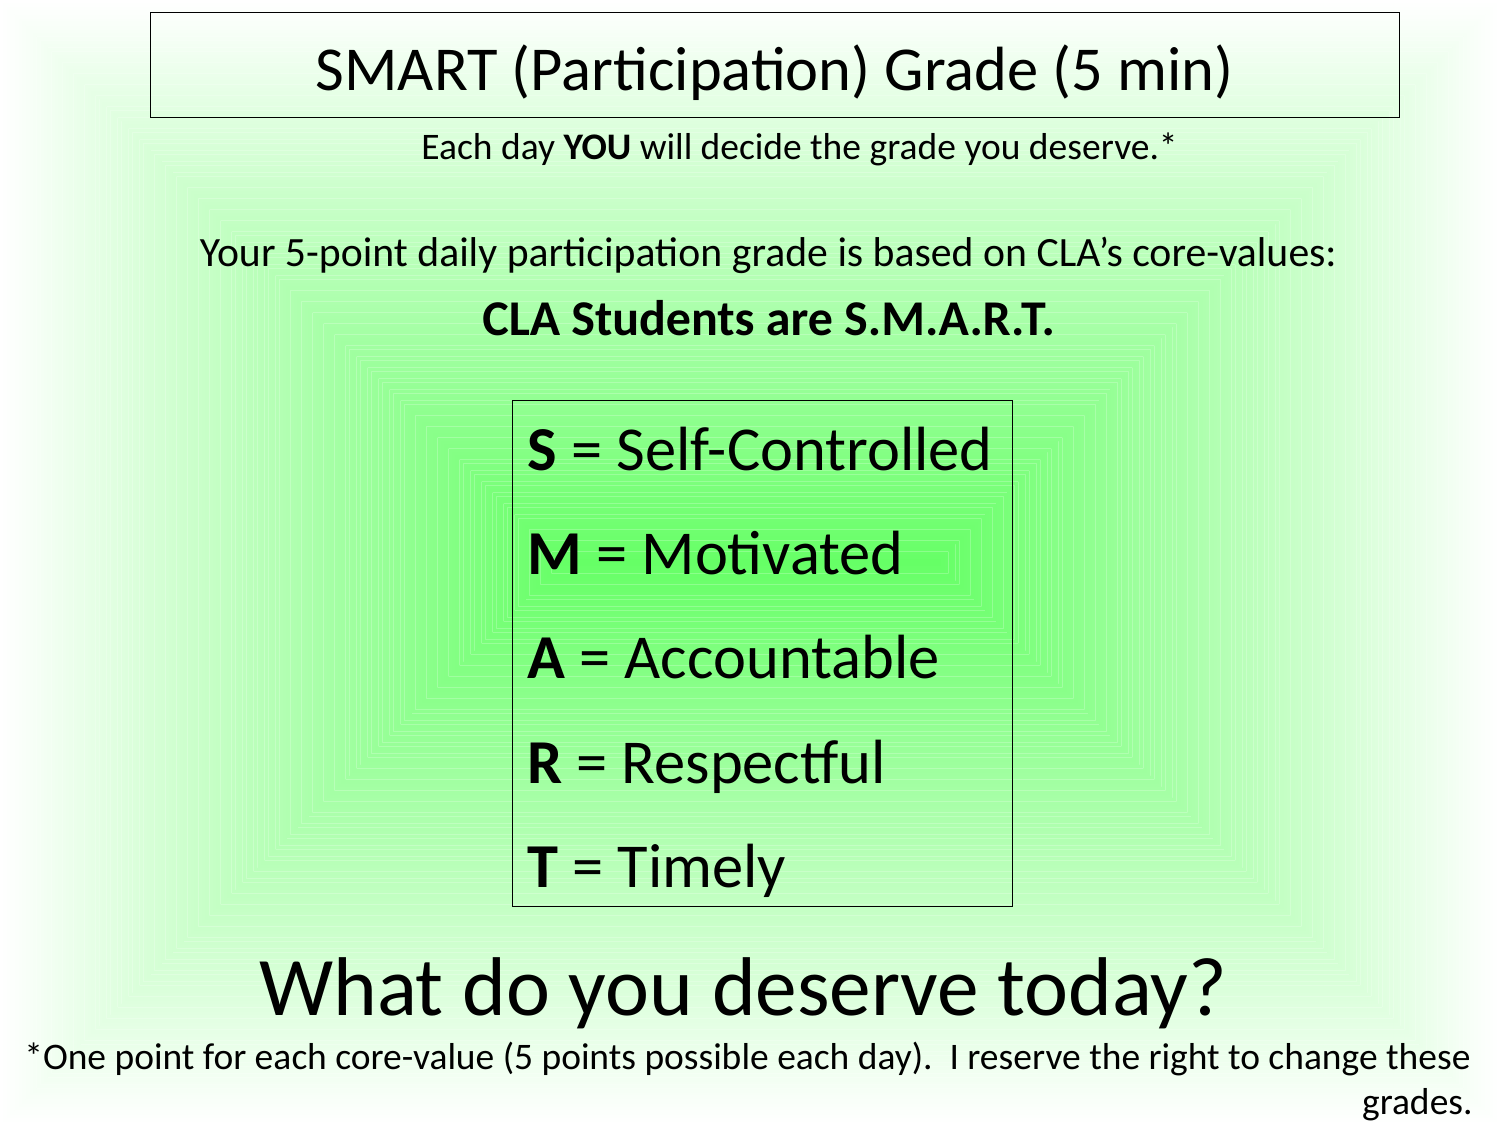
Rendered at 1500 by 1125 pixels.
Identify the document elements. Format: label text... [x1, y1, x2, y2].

text_box SMART (Participation) Grade (5 min) [150, 12, 1400, 118]
text_box S = Self-Controlled M = Motivated A = Accountable R = Respectful T = Timely [512, 400, 1013, 907]
text_box What do you deserve today? *One point for each core-value (5 points possible each day). I reserve the right to change these grades. [0, 924, 1488, 1125]
list Your 5-point daily participation grade is based on CLA’s core-values: CLA Students are S.M.A.R.T. [37, 217, 1500, 383]
text_box Each day YOU will decide the grade you deserve.* [199, 114, 1400, 175]
